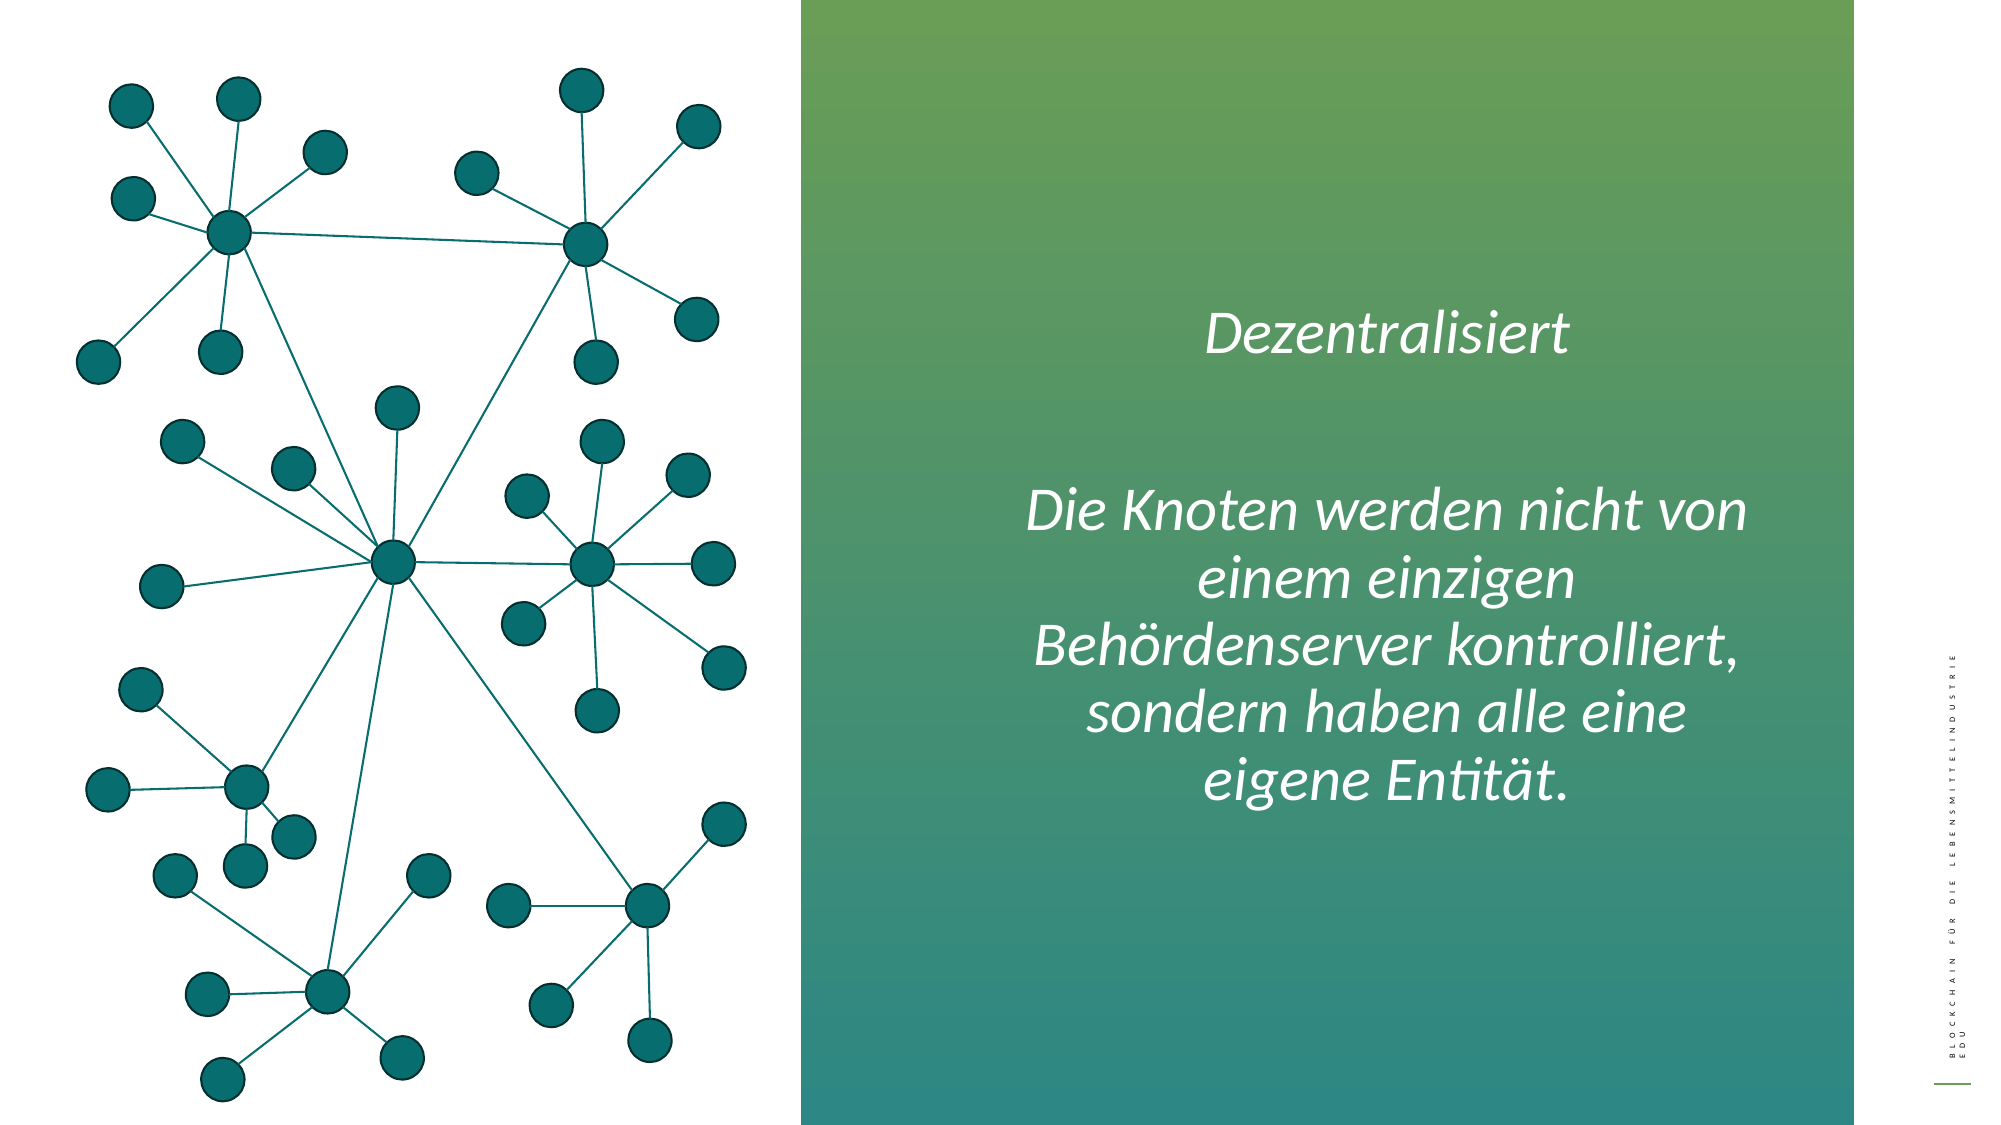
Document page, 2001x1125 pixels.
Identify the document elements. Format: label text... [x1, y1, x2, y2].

list Dezentralisiert Die Knoten werden nicht von einem einzigen Behördenserver kontrolliert, sondern haben alle eine eigene Entität. [999, 97, 1775, 1017]
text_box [76, 68, 746, 1102]
